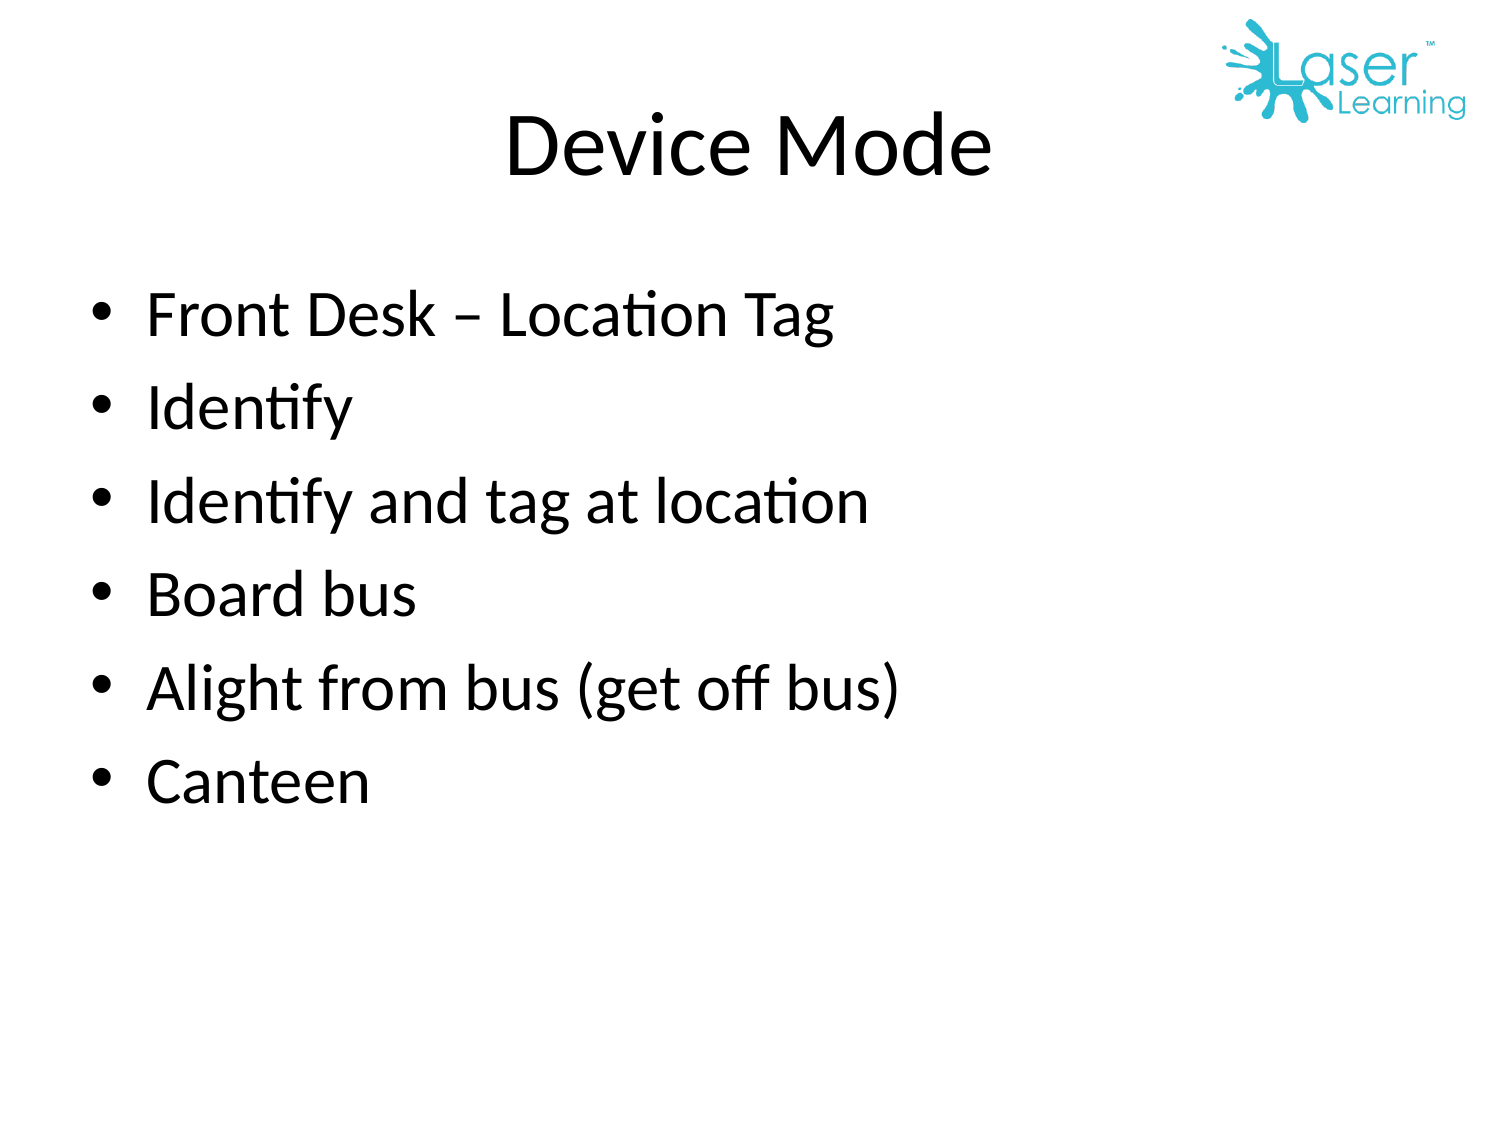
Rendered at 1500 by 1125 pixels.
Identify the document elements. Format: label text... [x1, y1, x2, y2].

list Front Desk – Location Tag Identify Identify and tag at location Board bus Alight from bus (get off bus) Canteen [75, 262, 1425, 1005]
picture [1222, 19, 1465, 123]
title Device Mode [75, 45, 1425, 233]
